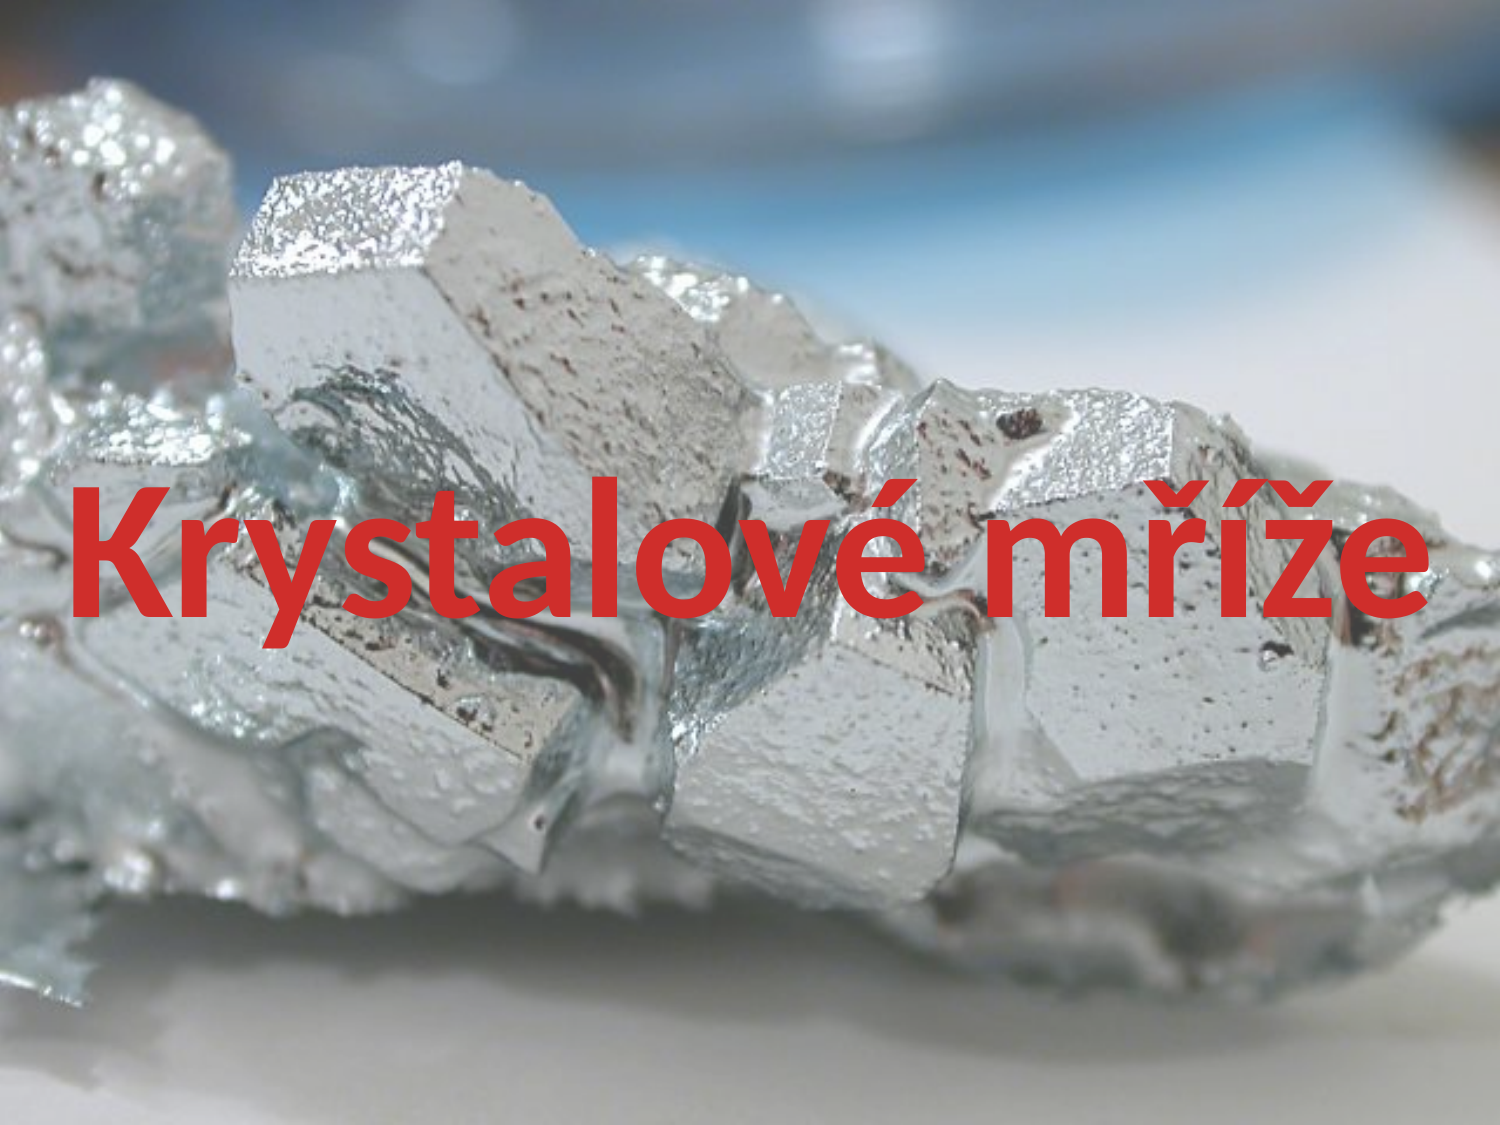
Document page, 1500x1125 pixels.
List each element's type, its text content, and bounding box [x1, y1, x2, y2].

text_box Krystalové mříže [35, 410, 1465, 666]
table_header [0, 0, 1500, 1125]
